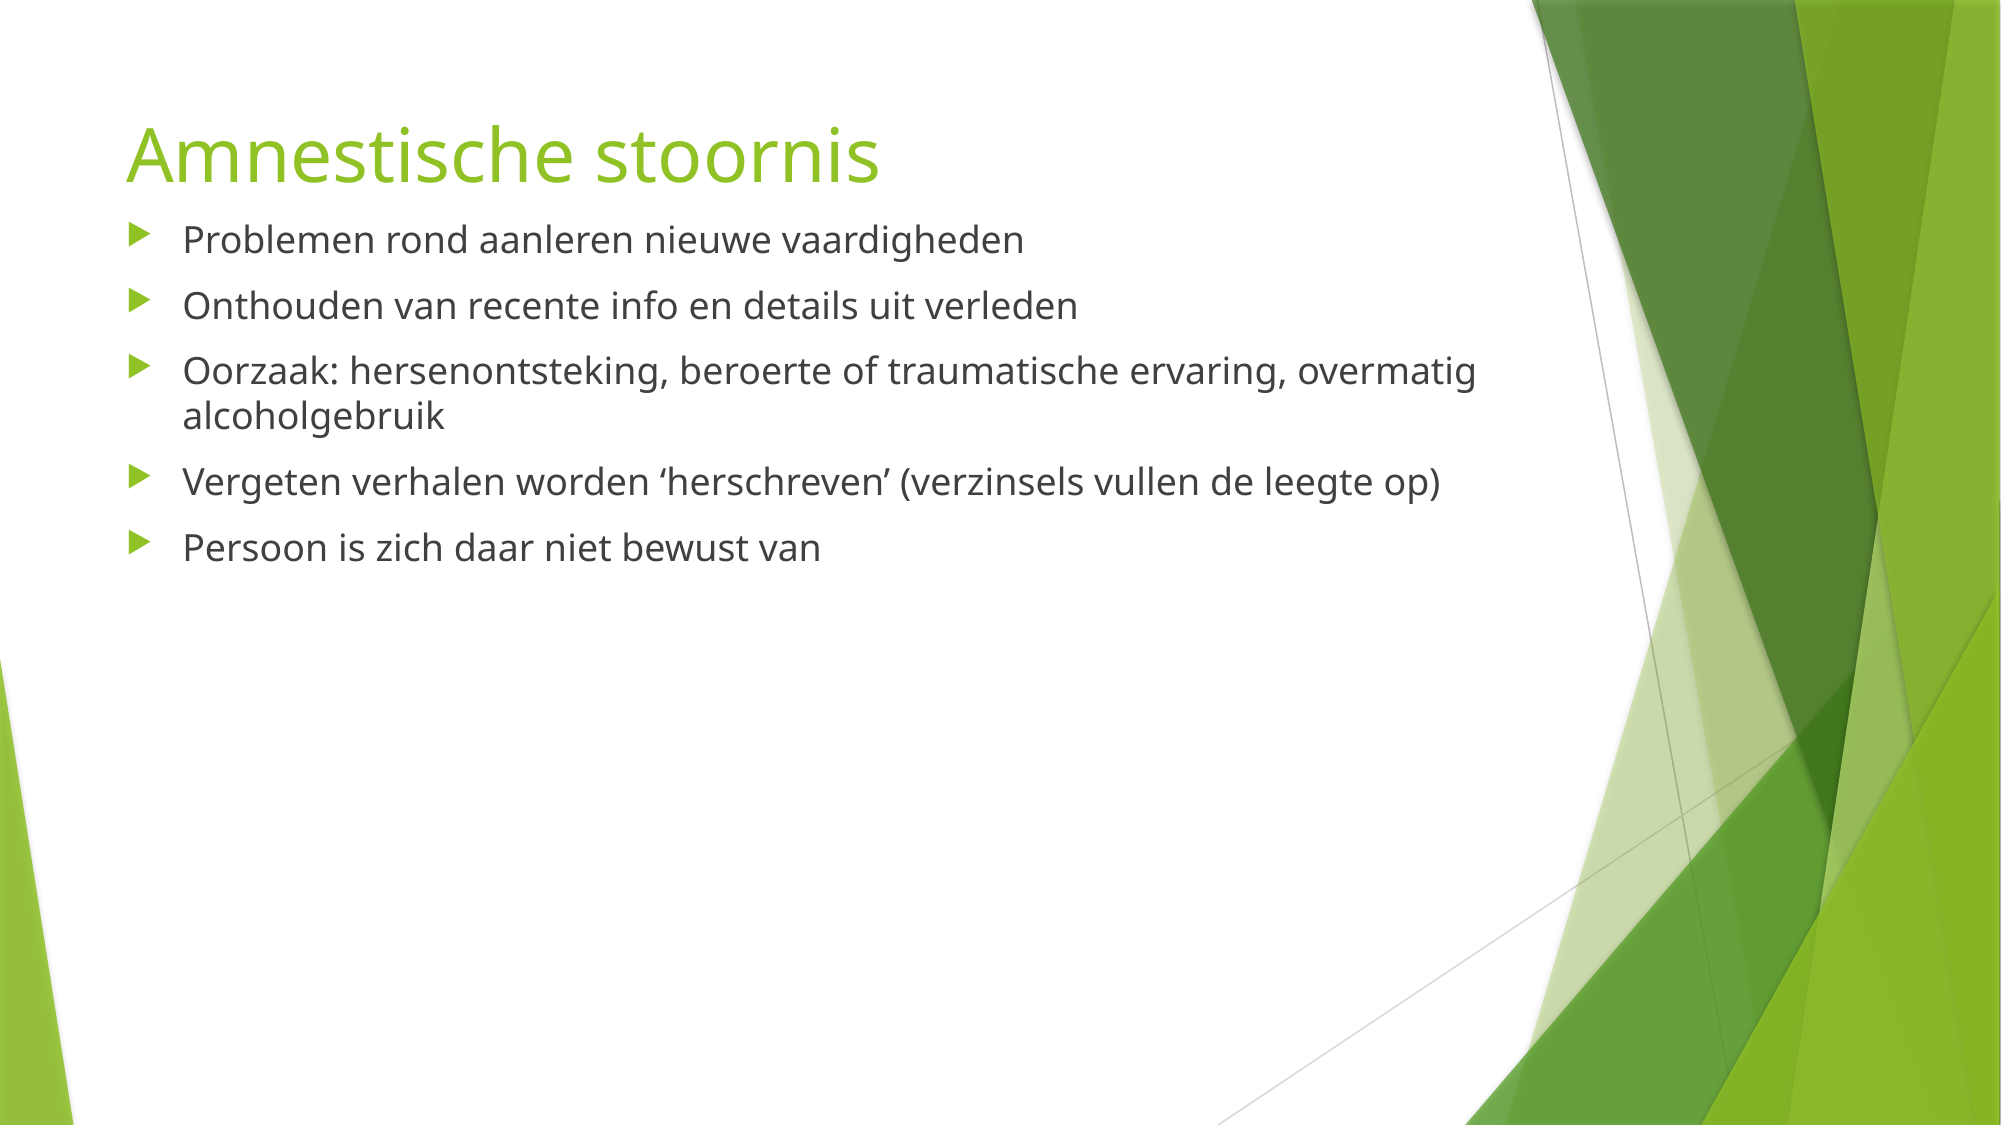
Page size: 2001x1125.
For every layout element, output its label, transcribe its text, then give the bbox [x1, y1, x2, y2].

list Problemen rond aanleren nieuwe vaardigheden Onthouden van recente info en details uit verleden Oorzaak: hersenontsteking, beroerte of traumatische ervaring, overmatig alcoholgebruik Vergeten verhalen worden ‘herschreven’ (verzinsels vullen de leegte op) Persoon is zich daar niet bewust van [111, 208, 1522, 845]
title Amnestische stoornis [111, 99, 1522, 208]
